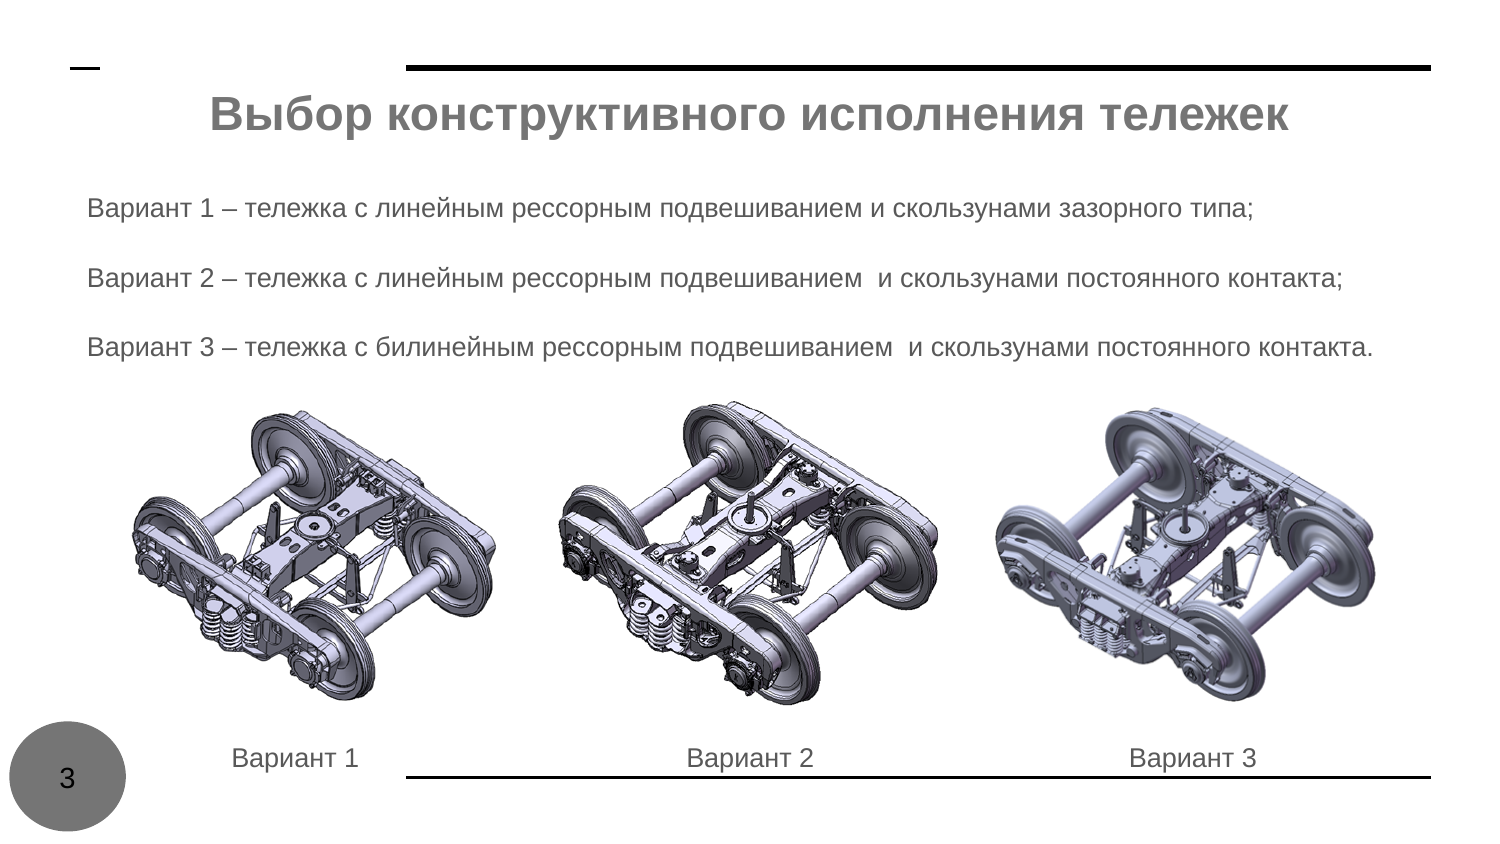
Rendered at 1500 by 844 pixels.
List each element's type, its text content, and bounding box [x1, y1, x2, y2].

picture [985, 400, 1401, 710]
picture [120, 400, 515, 710]
text_box Вариант 1 [192, 718, 399, 788]
text_box Вариант 1 – тележка с линейным рессорным подвешиванием и скользунами зазорного типа; Вариант 2 – тележка с линейным рессорным подвешиванием и скользунами постоянного контакта; Вариант 3 – тележка с билинейным рессорным подвешиванием и скользунами постоянного контакта. [71, 159, 1429, 378]
text_box Вариант 3 [1089, 718, 1296, 788]
text_box 3 [10, 722, 126, 831]
text_box Выбор конструктивного исполнения тележек [0, 67, 1500, 155]
picture [552, 400, 948, 710]
text_box Вариант 2 [647, 718, 853, 788]
